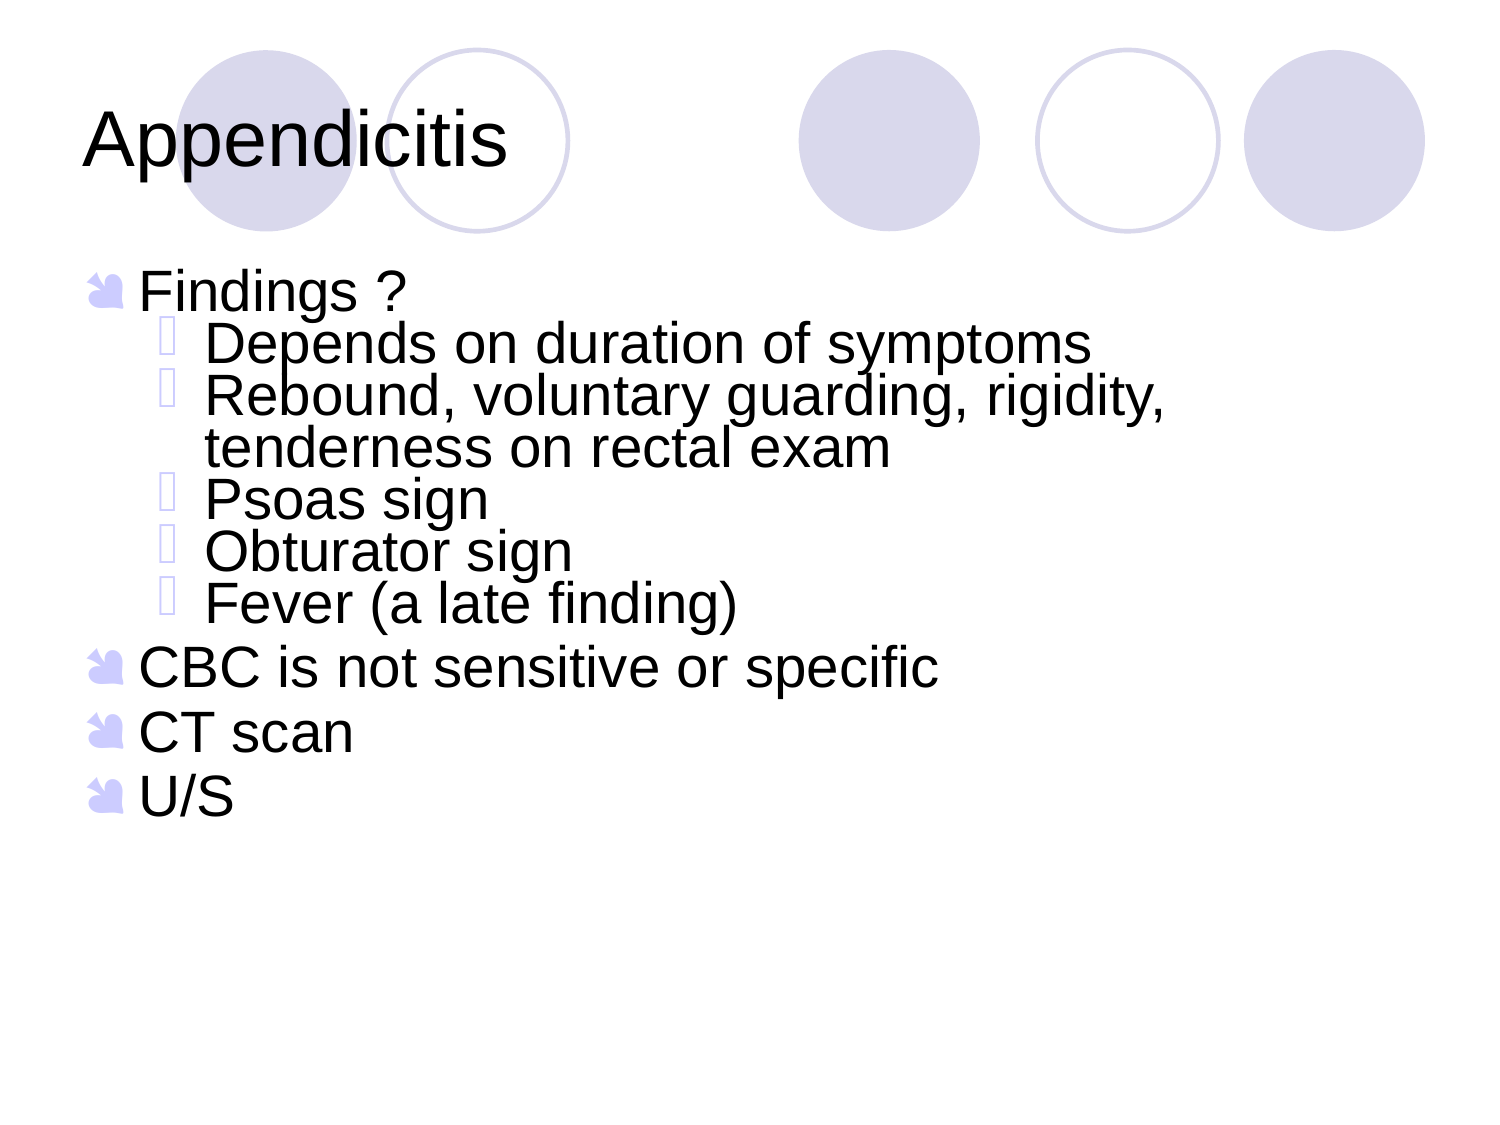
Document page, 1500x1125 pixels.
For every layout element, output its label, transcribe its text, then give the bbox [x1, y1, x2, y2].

title Appendicitis [74, 44, 1426, 234]
list Findings ? Depends on duration of symptoms Rebound, voluntary guarding, rigidity, tenderness on rectal exam Psoas sign Obturator sign Fever (a late finding) CBC is not sensitive or specific CT scan U/S [74, 261, 1426, 1007]
